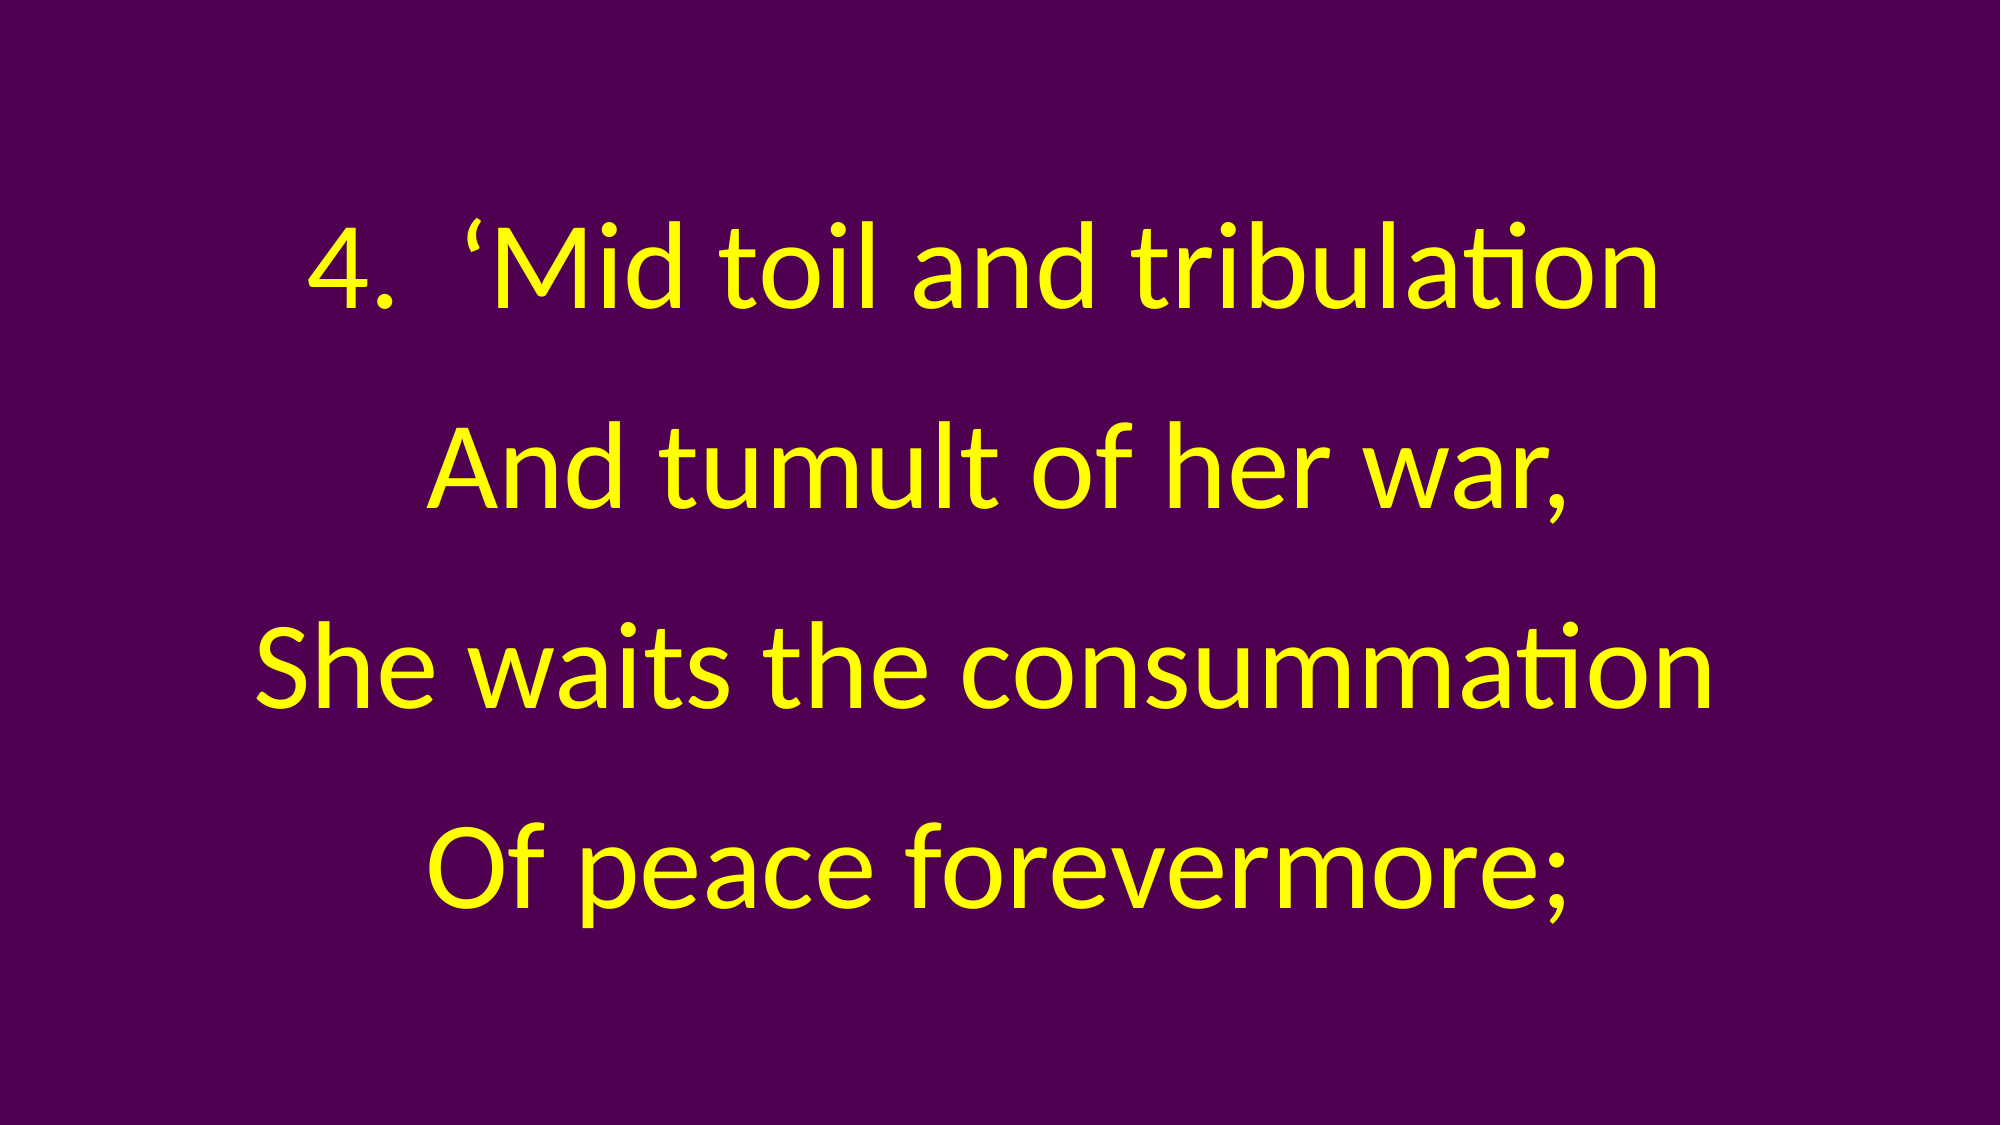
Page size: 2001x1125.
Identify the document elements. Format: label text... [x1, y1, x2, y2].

text_box 4. ‘Mid toil and tribulation And tumult of her war, She waits the consummation Of peace forevermore; [0, 175, 2000, 941]
